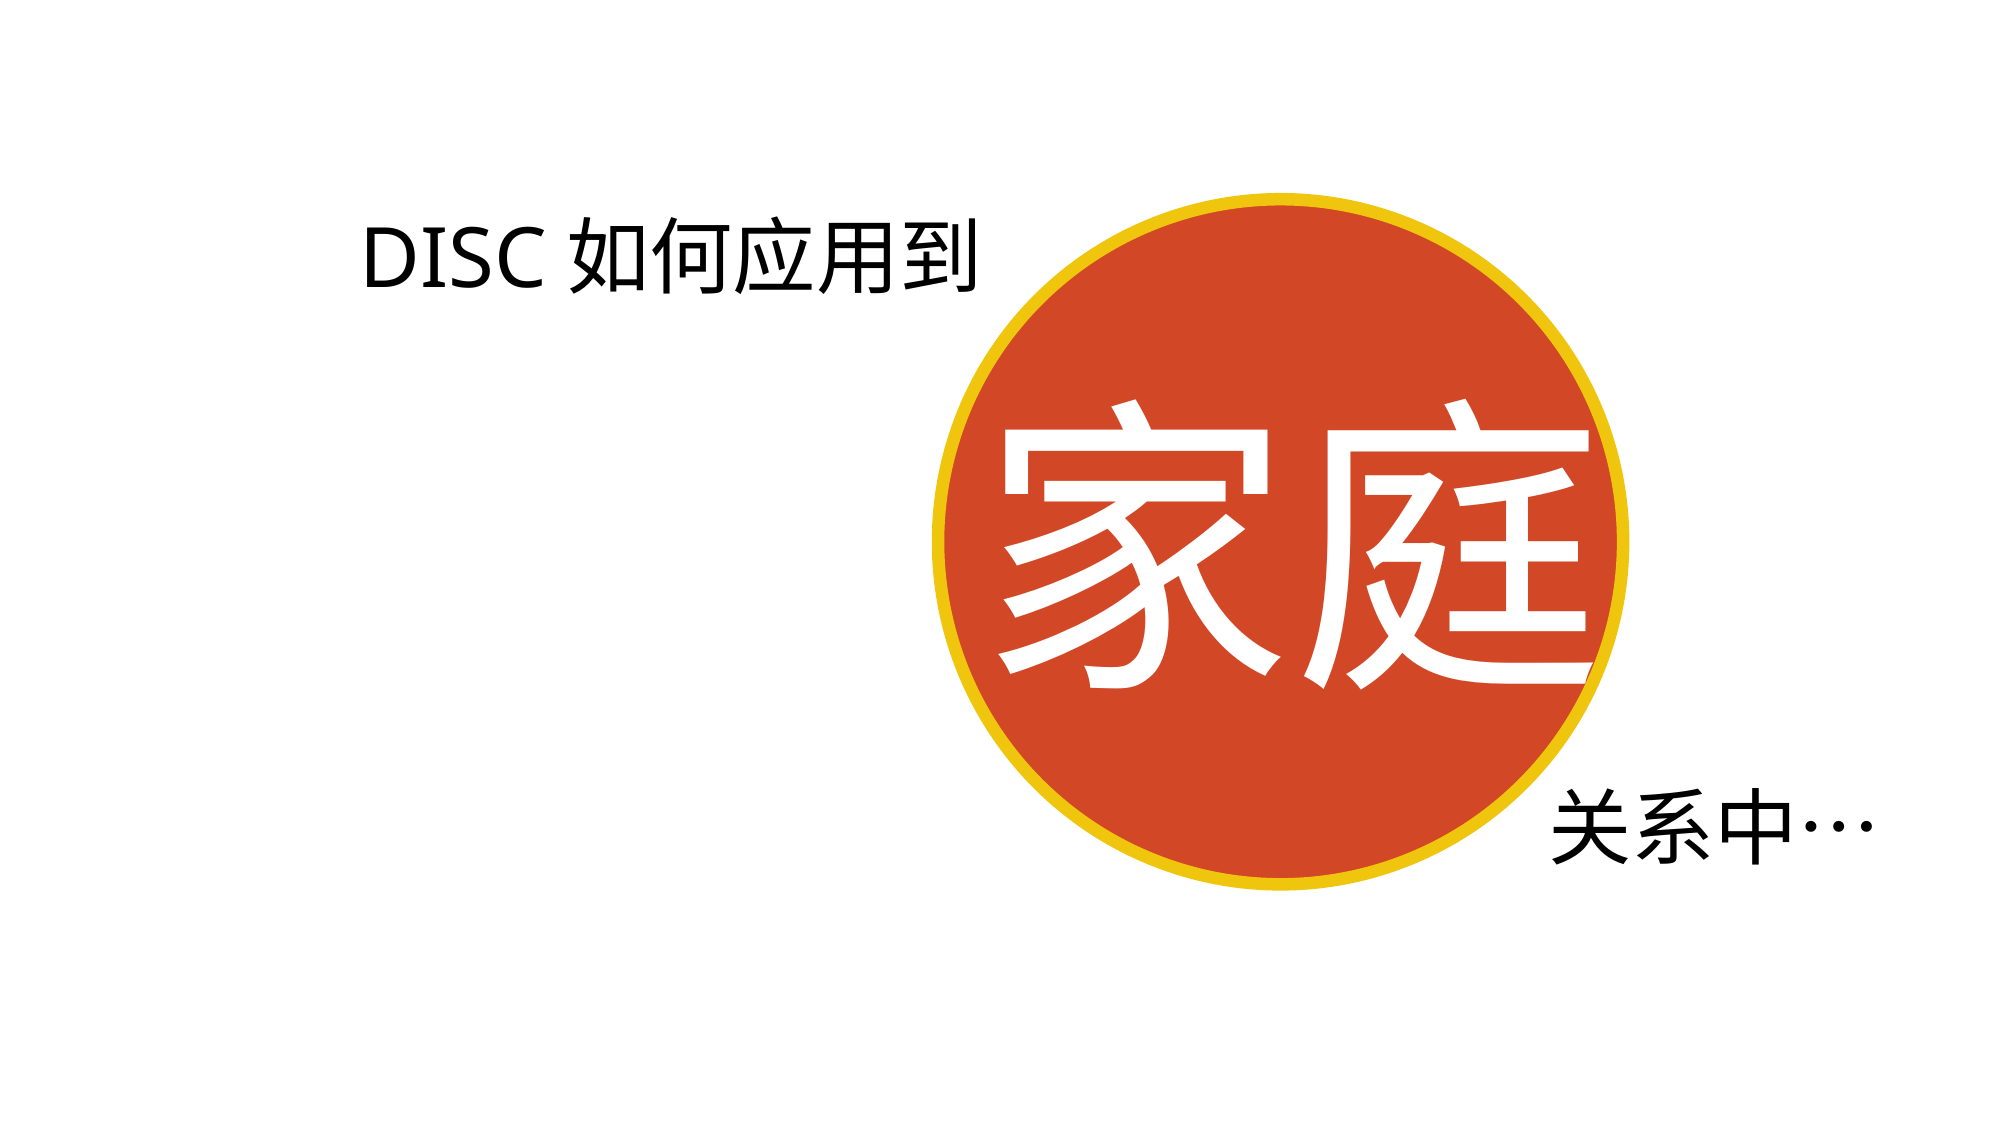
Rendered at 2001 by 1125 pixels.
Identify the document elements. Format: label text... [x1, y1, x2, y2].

text_box 关系中… [1624, 768, 1896, 883]
text_box DISC如何应用到 [344, 196, 998, 312]
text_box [937, 199, 1624, 885]
